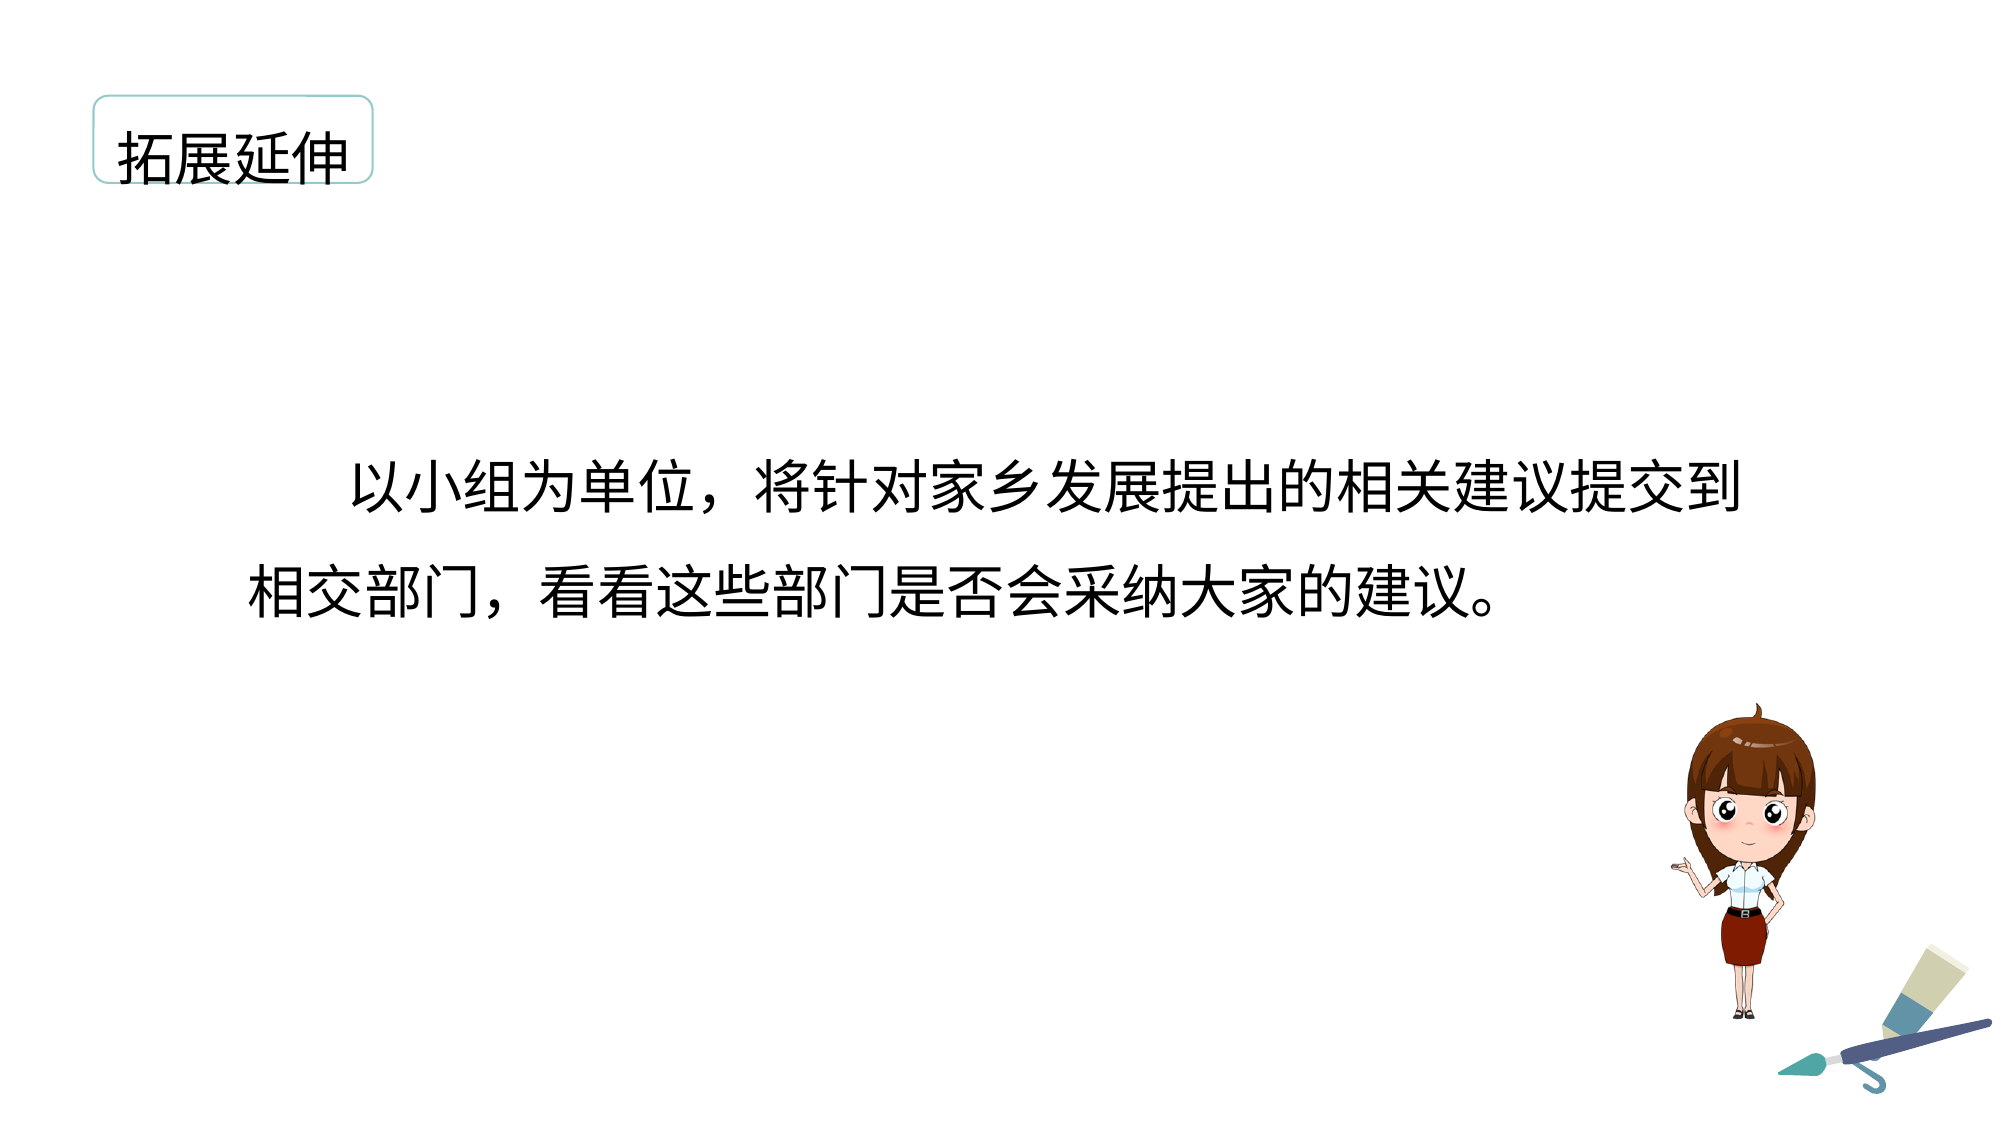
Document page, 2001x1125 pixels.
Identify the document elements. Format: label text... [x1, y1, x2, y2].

picture [1587, 703, 1899, 1024]
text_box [1811, 945, 1974, 1125]
text_box 拓展延伸 [92, 94, 374, 184]
text_box 以小组为单位，将针对家乡发展提出的相关建议提交到相交部门，看看这些部门是否会采纳大家的建议。 [233, 408, 1767, 633]
